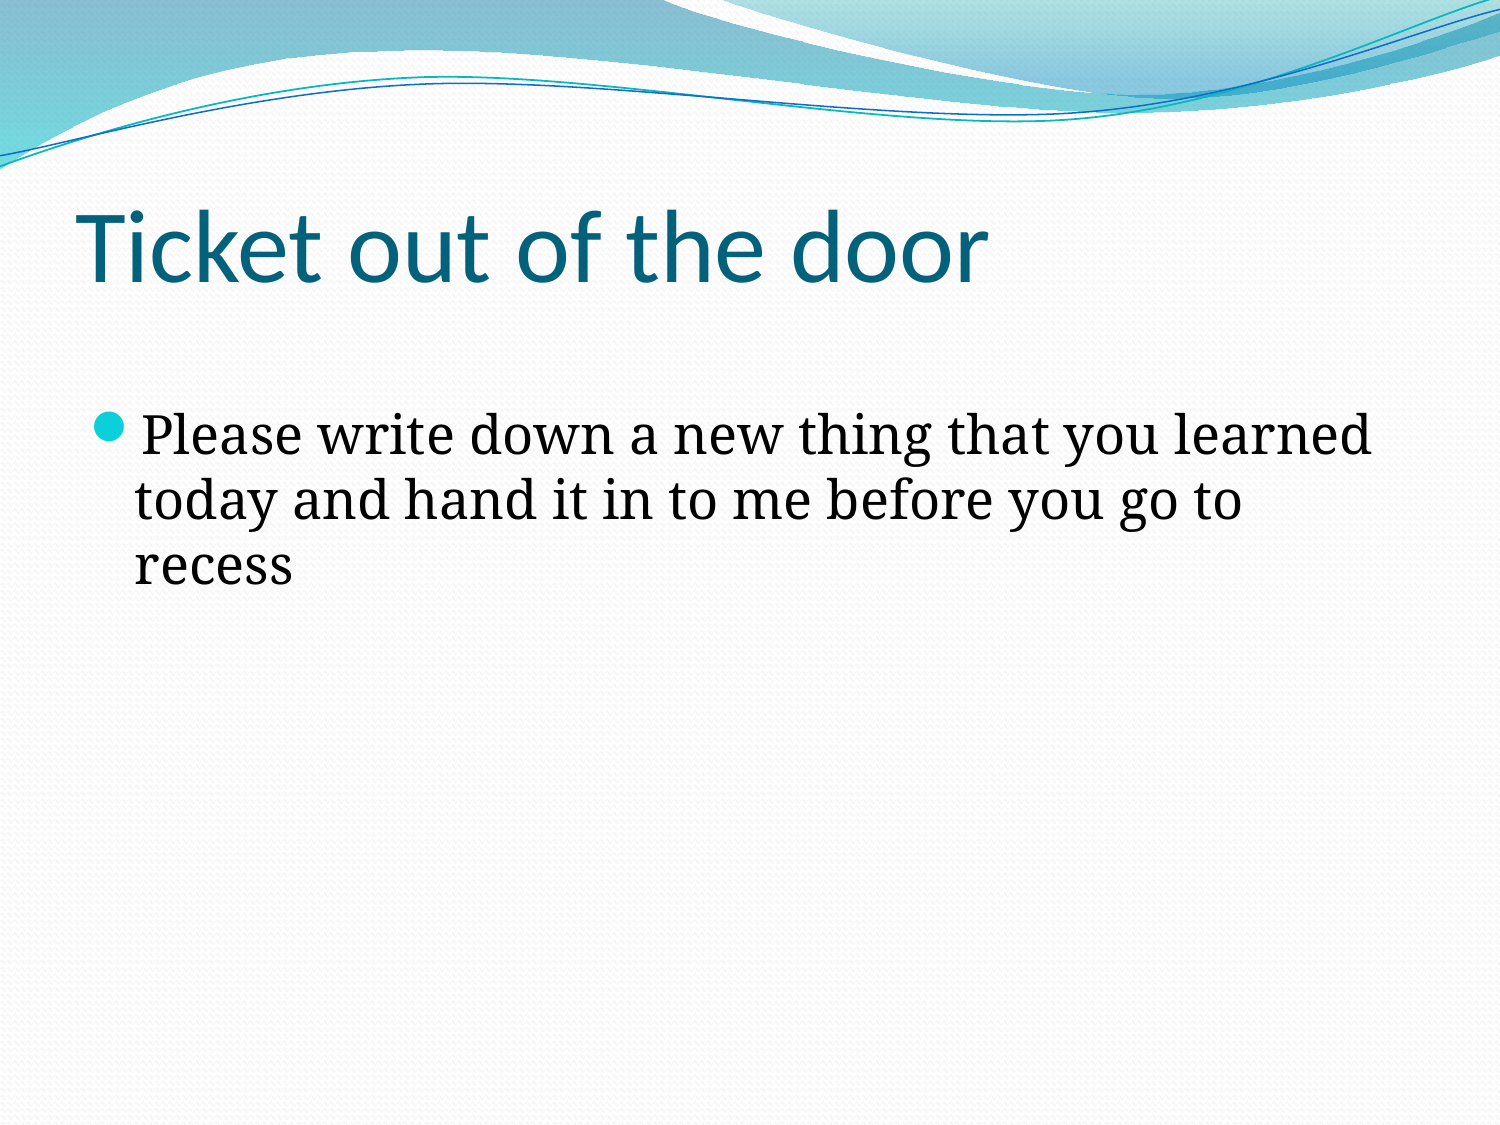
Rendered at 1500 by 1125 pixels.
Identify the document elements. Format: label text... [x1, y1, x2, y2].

list Please write down a new thing that you learned today and hand it in to me before you go to recess [75, 317, 1425, 1038]
title Ticket out of the door [75, 115, 1425, 303]
